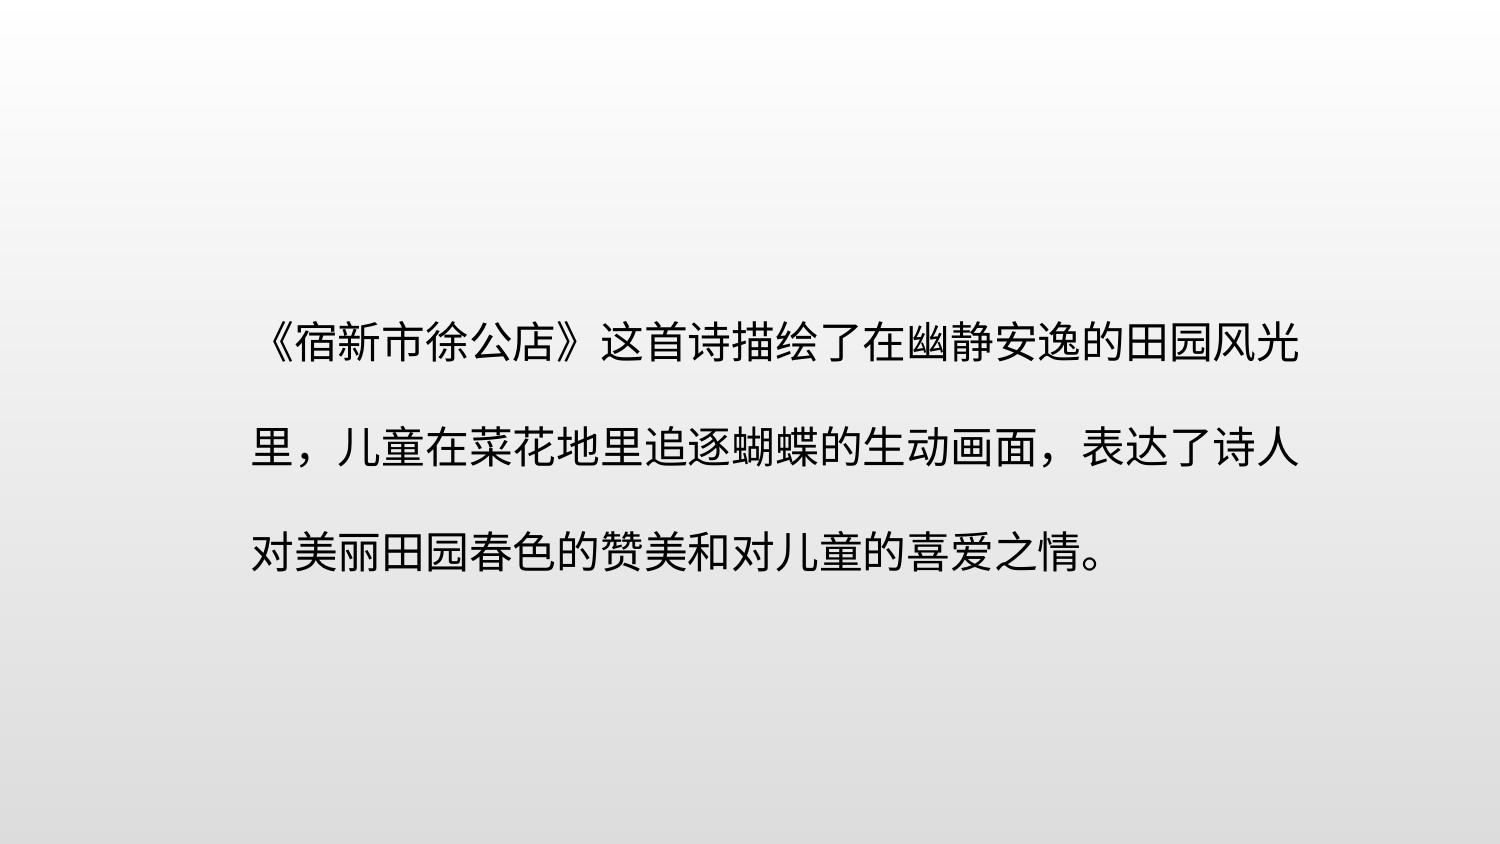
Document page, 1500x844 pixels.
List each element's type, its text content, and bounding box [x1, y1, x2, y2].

text_box 《宿新市徐公店》这首诗描绘了在幽静安逸的田园风光里，儿童在菜花地里追逐蝴蝶的生动画面，表达了诗人对美丽田园春色的赞美和对儿童的喜爱之情。 [239, 257, 1344, 584]
